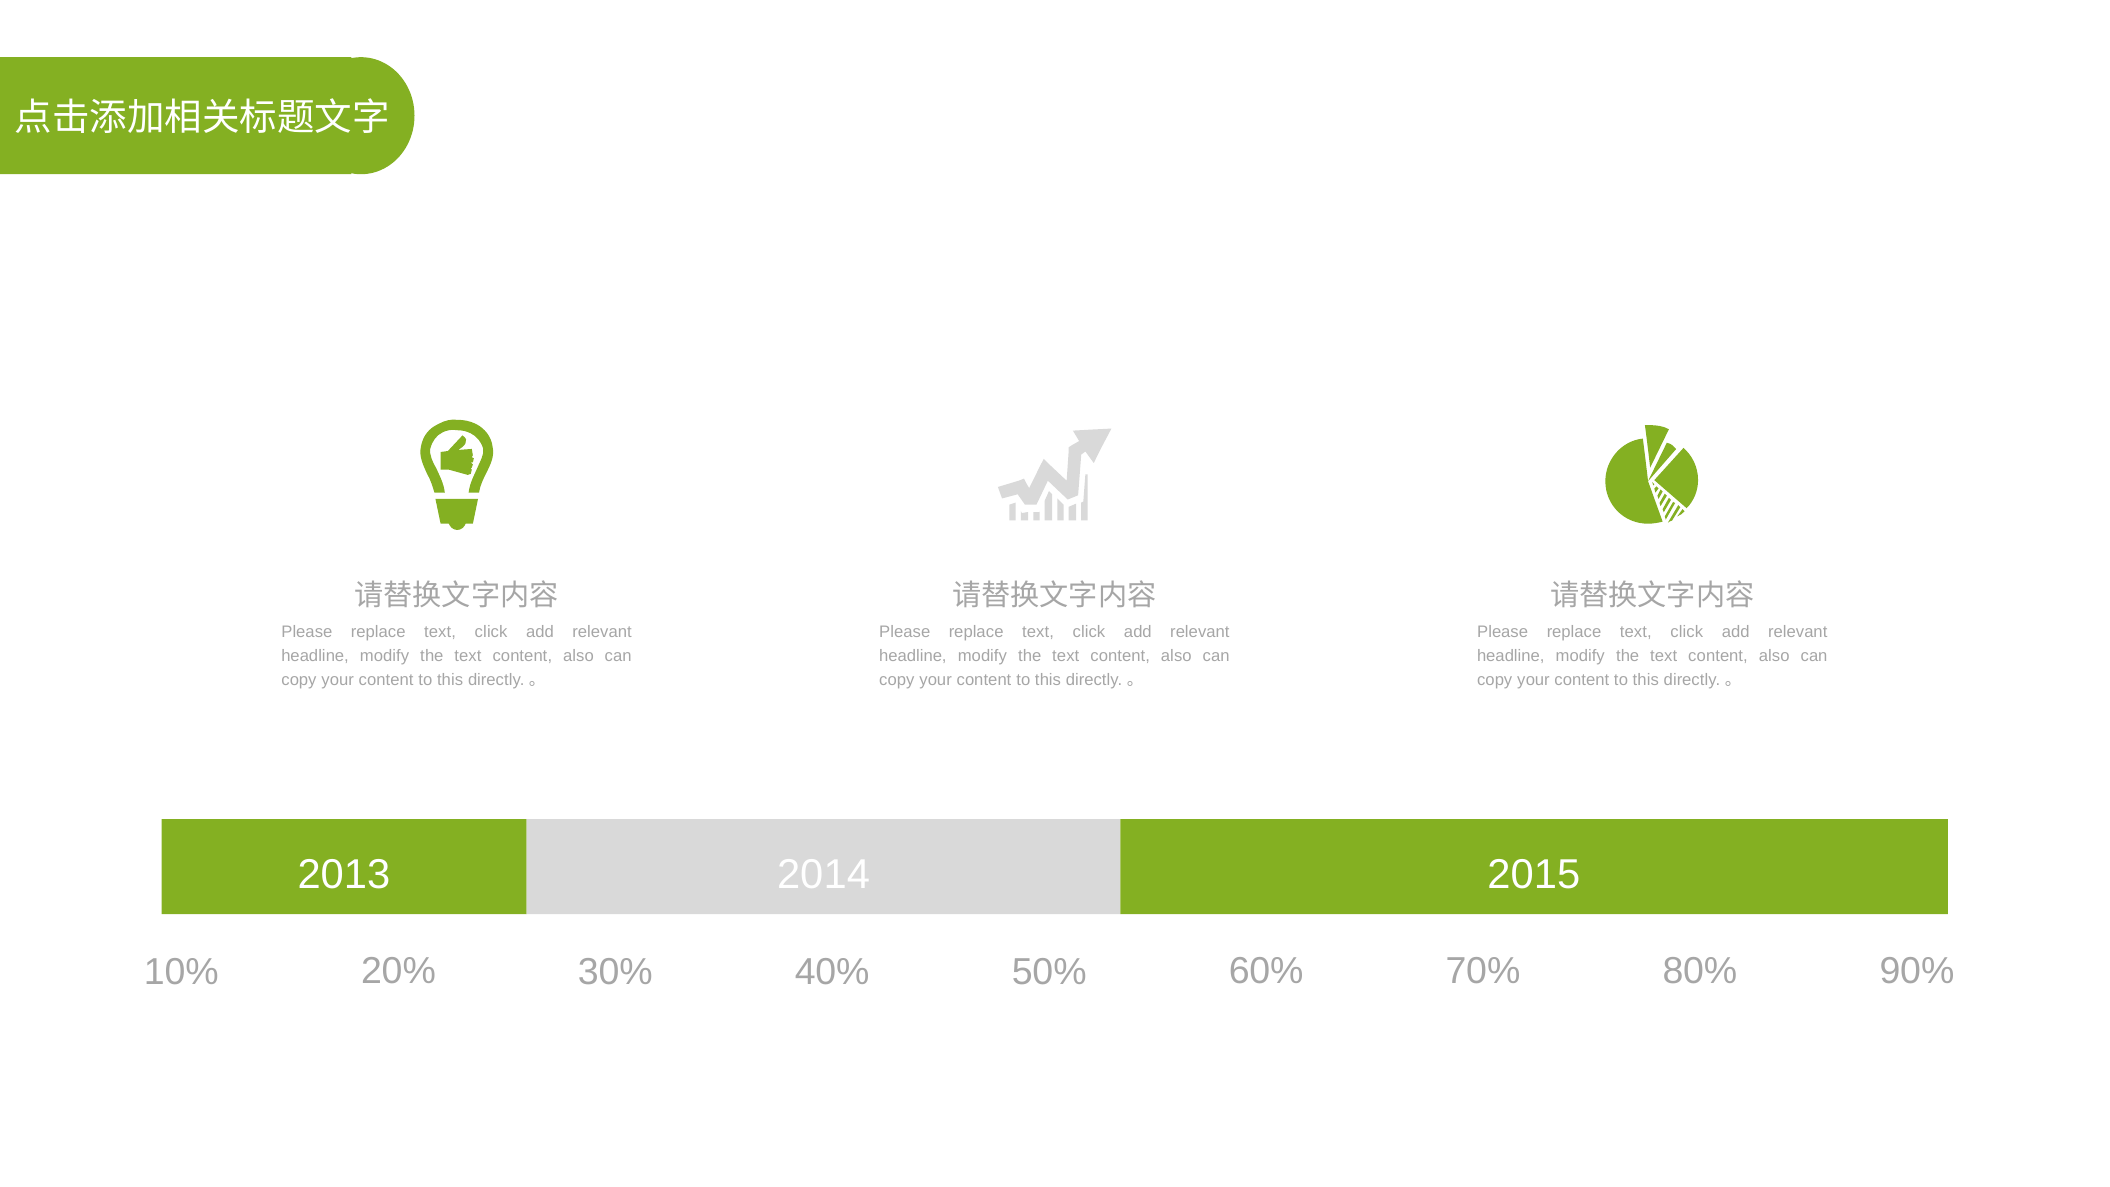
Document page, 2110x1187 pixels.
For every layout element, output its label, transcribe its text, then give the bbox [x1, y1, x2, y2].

text_box 2013 [161, 818, 526, 915]
text_box 2015 [1119, 818, 1949, 915]
text_box 点击添加相关标题文字 [0, 85, 415, 146]
text_box 90% [1864, 929, 1970, 999]
text_box 10% [129, 930, 234, 1000]
text_box [1020, 510, 1029, 521]
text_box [864, 561, 1245, 698]
text_box 60% [1213, 929, 1319, 999]
text_box 2014 [526, 818, 1119, 915]
text_box [1605, 438, 1677, 524]
text_box [1081, 474, 1088, 521]
text_box 20% [346, 929, 451, 999]
text_box [420, 419, 494, 493]
text_box [1033, 510, 1040, 521]
text_box 80% [1647, 929, 1753, 999]
text_box [1654, 447, 1699, 509]
text_box [1044, 491, 1053, 521]
text_box [1057, 498, 1064, 521]
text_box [1462, 561, 1843, 698]
text_box [1644, 425, 1669, 468]
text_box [266, 561, 647, 698]
text_box 30% [563, 930, 668, 1000]
text_box [1009, 502, 1016, 521]
text_box 70% [1430, 929, 1536, 999]
text_box 40% [780, 930, 885, 999]
text_box 50% [997, 930, 1102, 1000]
text_box [1068, 503, 1077, 521]
text_box [435, 498, 479, 530]
text_box [997, 428, 1112, 505]
text_box [1667, 505, 1685, 523]
